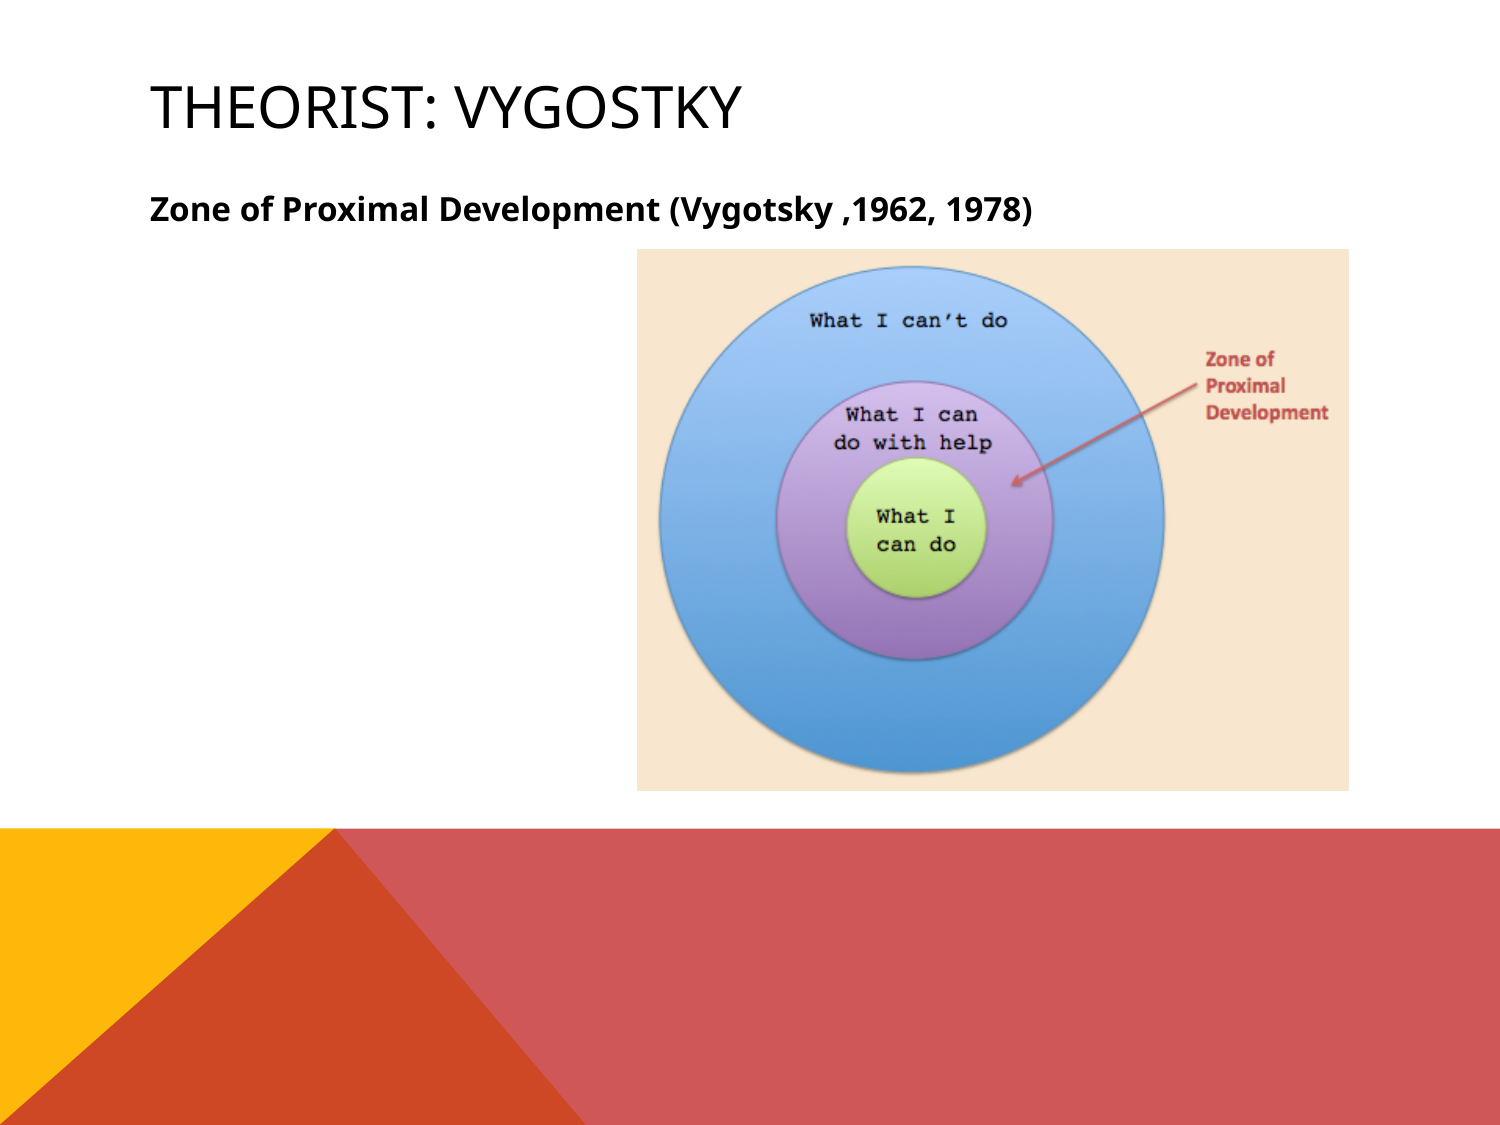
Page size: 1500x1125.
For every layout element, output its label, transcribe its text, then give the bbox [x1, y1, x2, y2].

picture [637, 249, 1349, 791]
list Zone of Proximal Development (Vygotsky ,1962, 1978) [135, 180, 1369, 413]
title Theorist: Vygostky [135, 60, 1369, 150]
